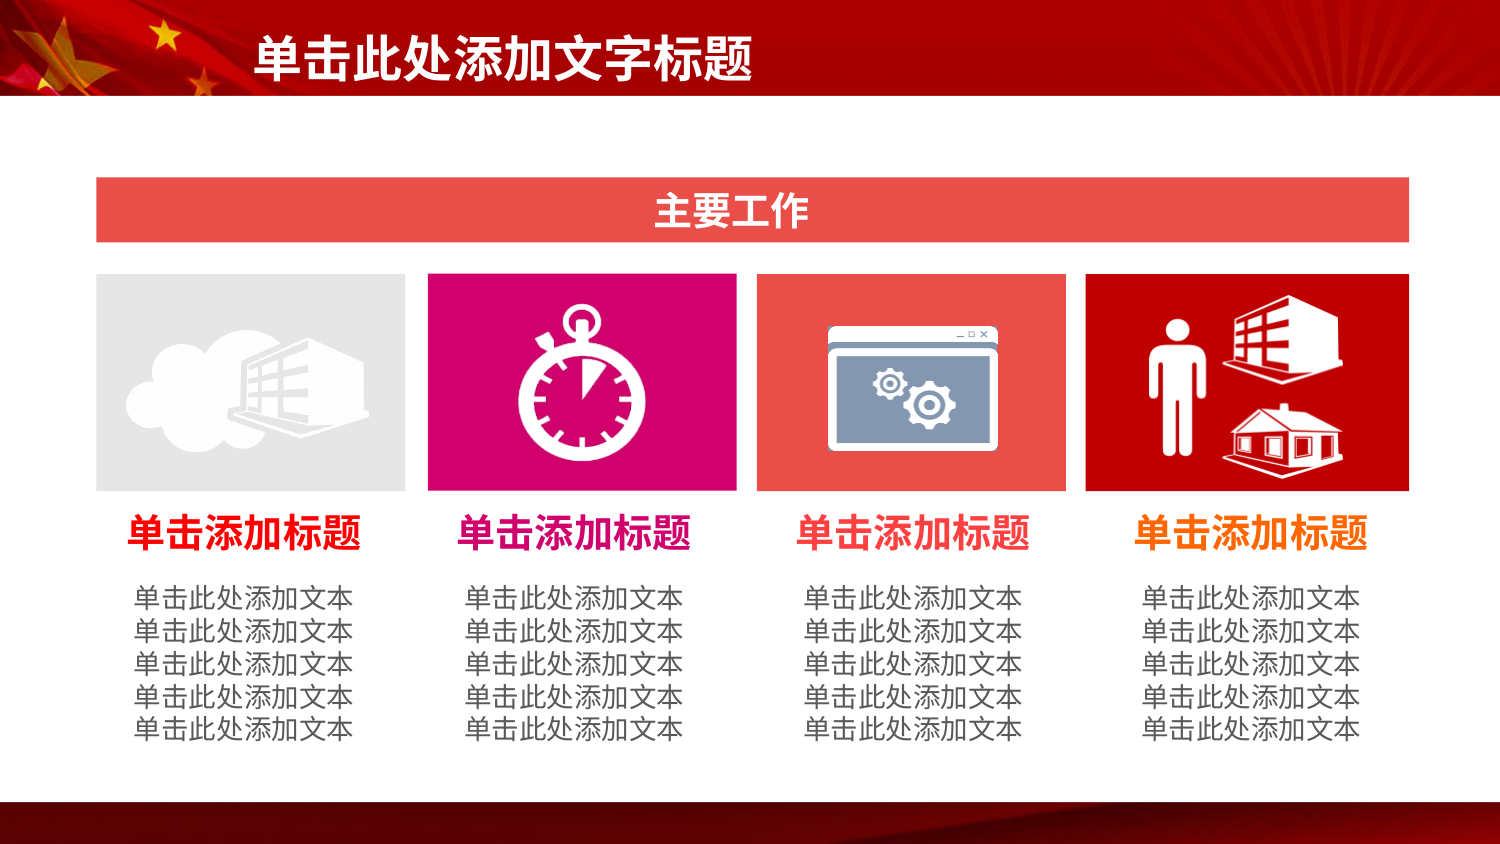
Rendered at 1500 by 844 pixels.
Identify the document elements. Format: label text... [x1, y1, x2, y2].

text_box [96, 177, 1410, 243]
picture [0, 0, 1500, 95]
picture [0, 803, 1500, 844]
text_box 单击添加标题 单击此处添加文本 单击此处添加文本 单击此处添加文本 单击此处添加文本 单击此处添加文本 [1088, 501, 1428, 753]
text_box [96, 274, 406, 492]
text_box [756, 274, 1066, 492]
text_box 单击添加标题 单击此处添加文本 单击此处添加文本 单击此处添加文本 单击此处添加文本 单击此处添加文本 [435, 501, 728, 753]
text_box 单击添加标题 单击此处添加文本 单击此处添加文本 单击此处添加文本 单击此处添加文本 单击此处添加文本 [757, 501, 1084, 753]
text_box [427, 273, 737, 491]
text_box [1085, 274, 1410, 492]
text_box 单击添加标题 单击此处添加文本 单击此处添加文本 单击此处添加文本 单击此处添加文本 单击此处添加文本 [96, 501, 406, 753]
